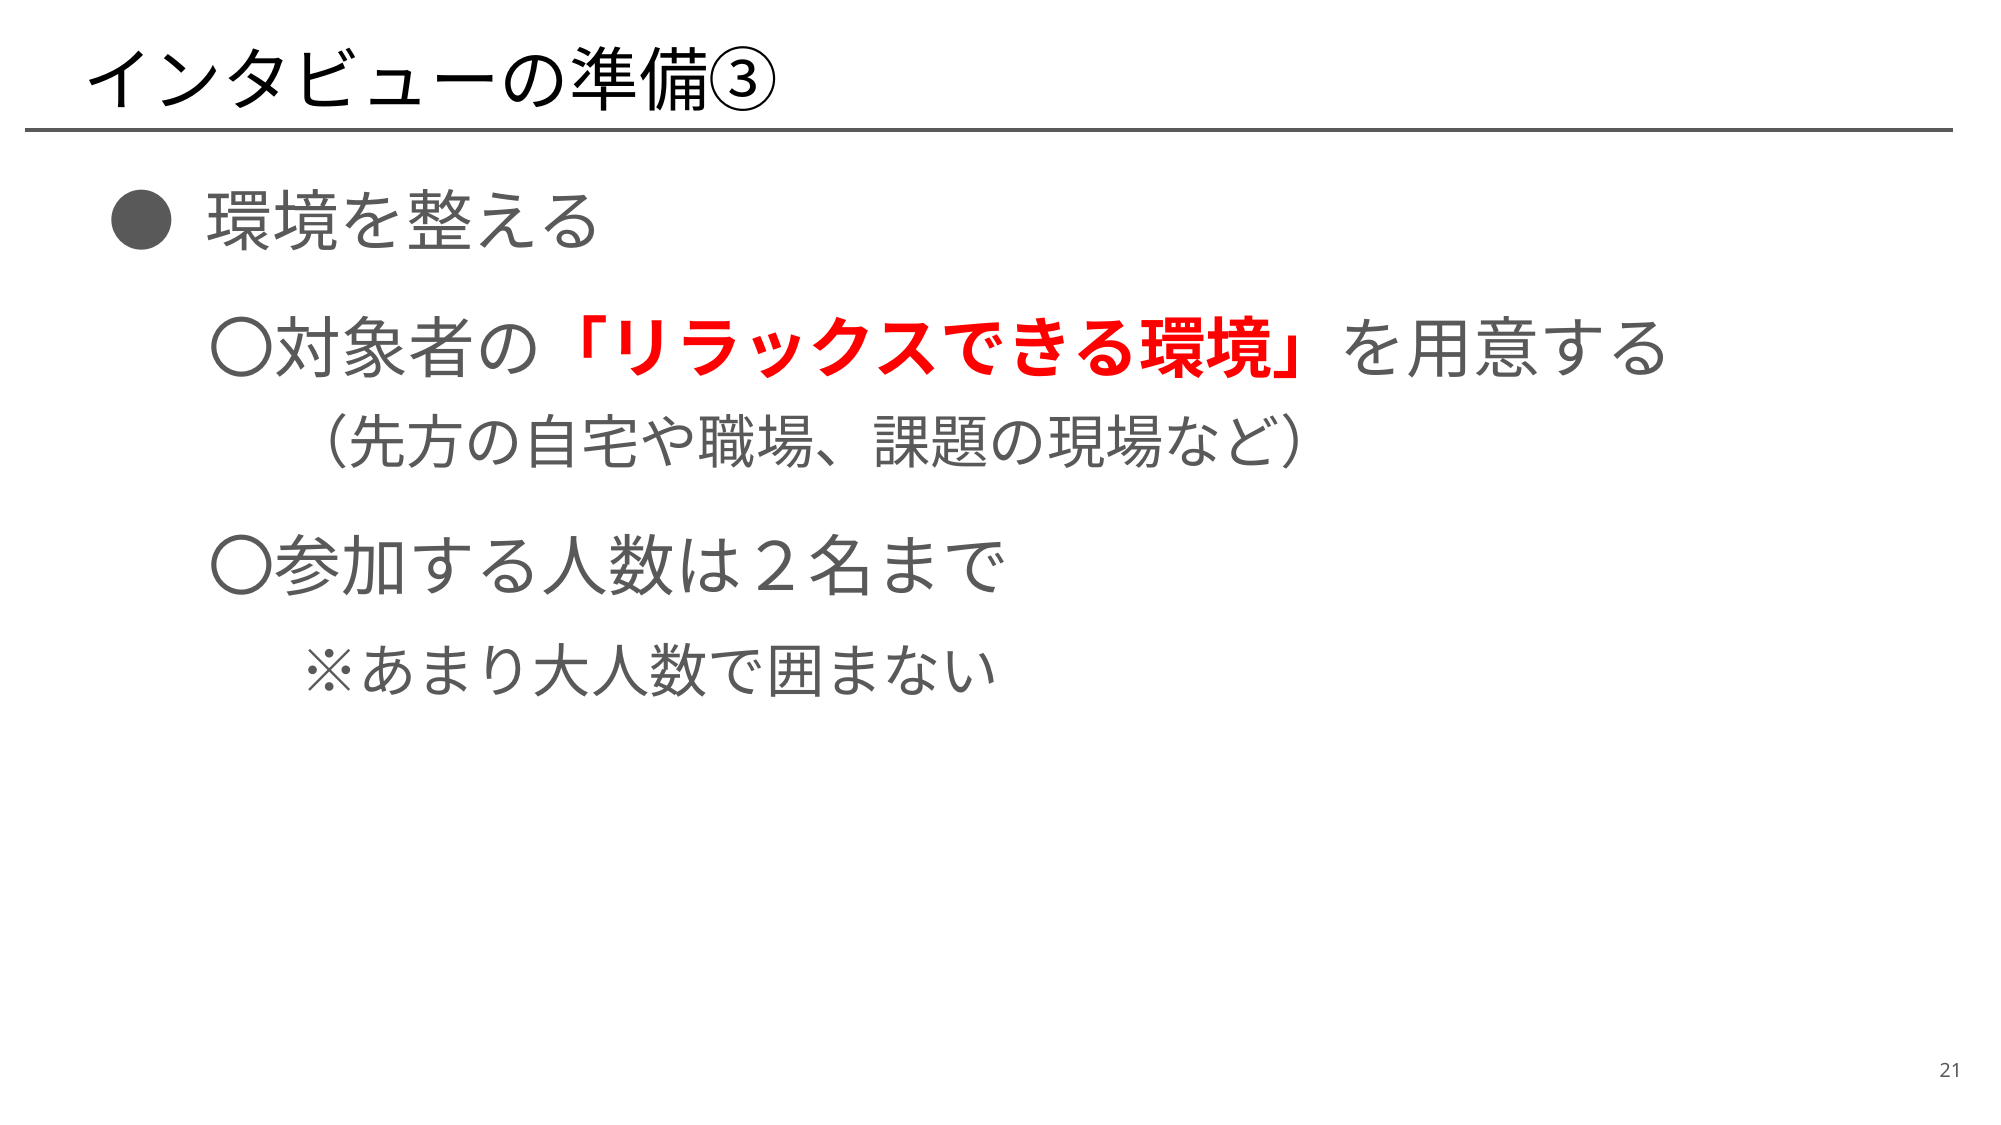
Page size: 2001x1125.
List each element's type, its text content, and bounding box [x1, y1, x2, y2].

title インタビューの準備③ [68, 21, 1764, 136]
slide_number 21 [1857, 1027, 1977, 1114]
list ● 環境を整える 〇対象者の「リラックスできる環境」を用意する （先方の自宅や職場、課題の現場など） 〇参加する人数は２名まで ※あまり大人数で囲まない [68, 152, 1932, 900]
